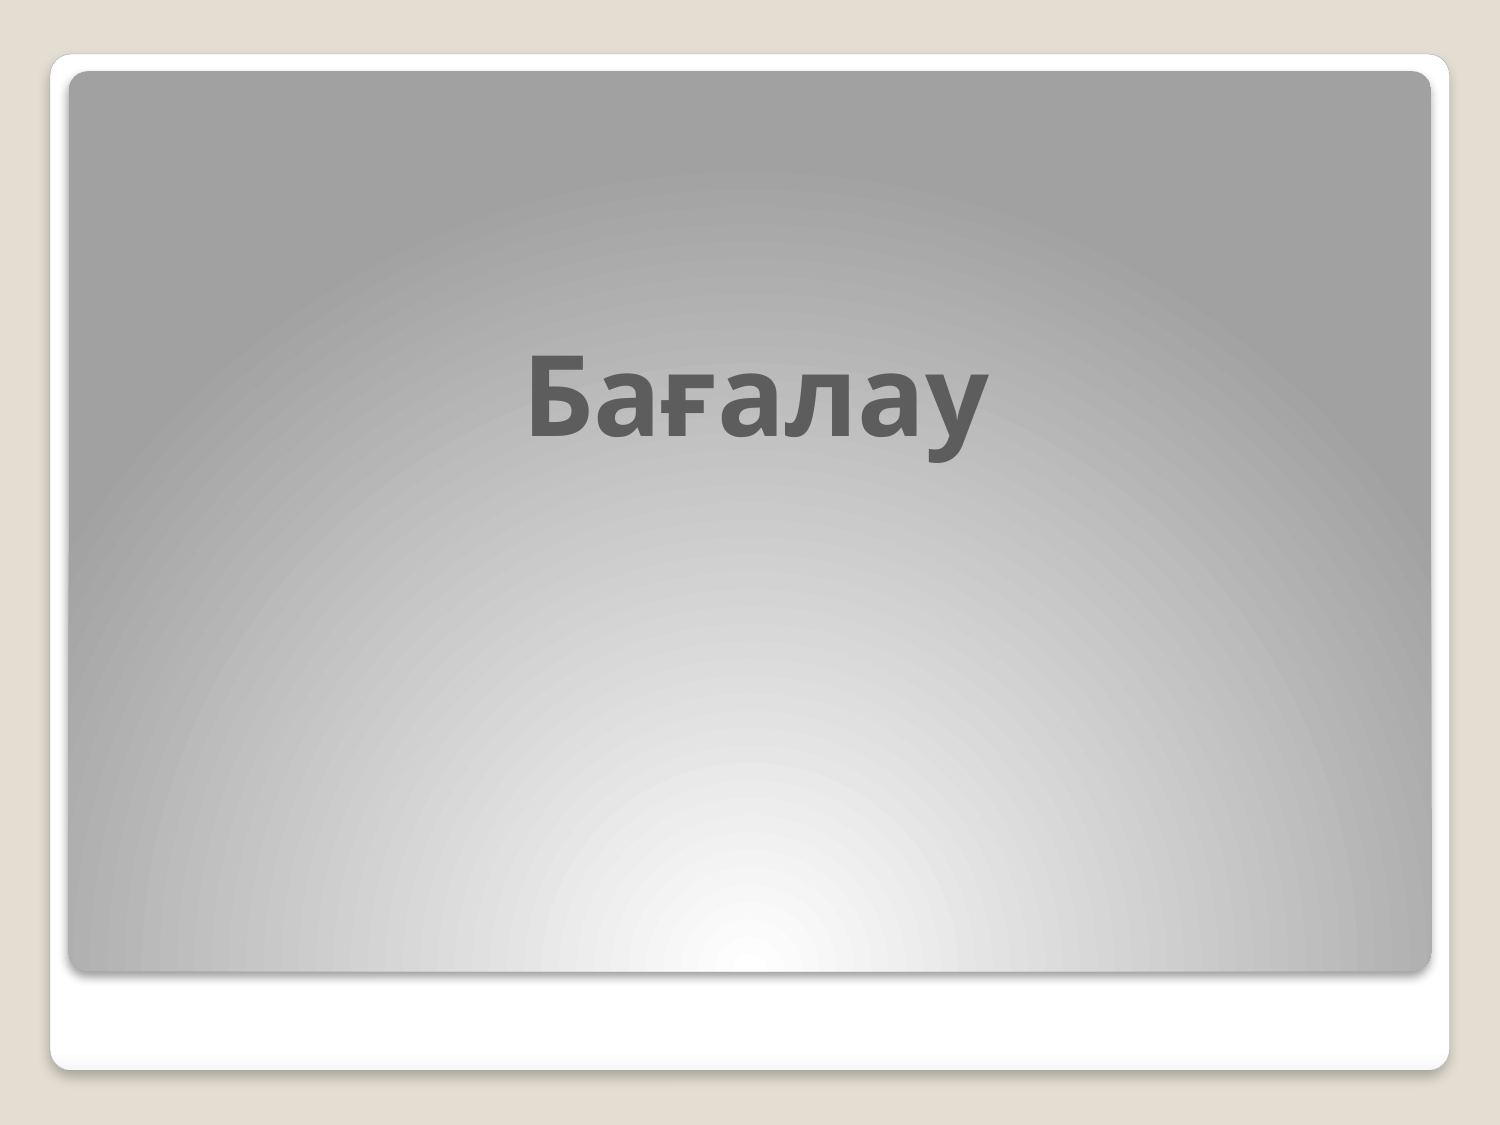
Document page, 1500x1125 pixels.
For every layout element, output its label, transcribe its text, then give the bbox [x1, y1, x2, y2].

text_box Бағалау [257, 316, 1254, 467]
list [75, 222, 1425, 1005]
